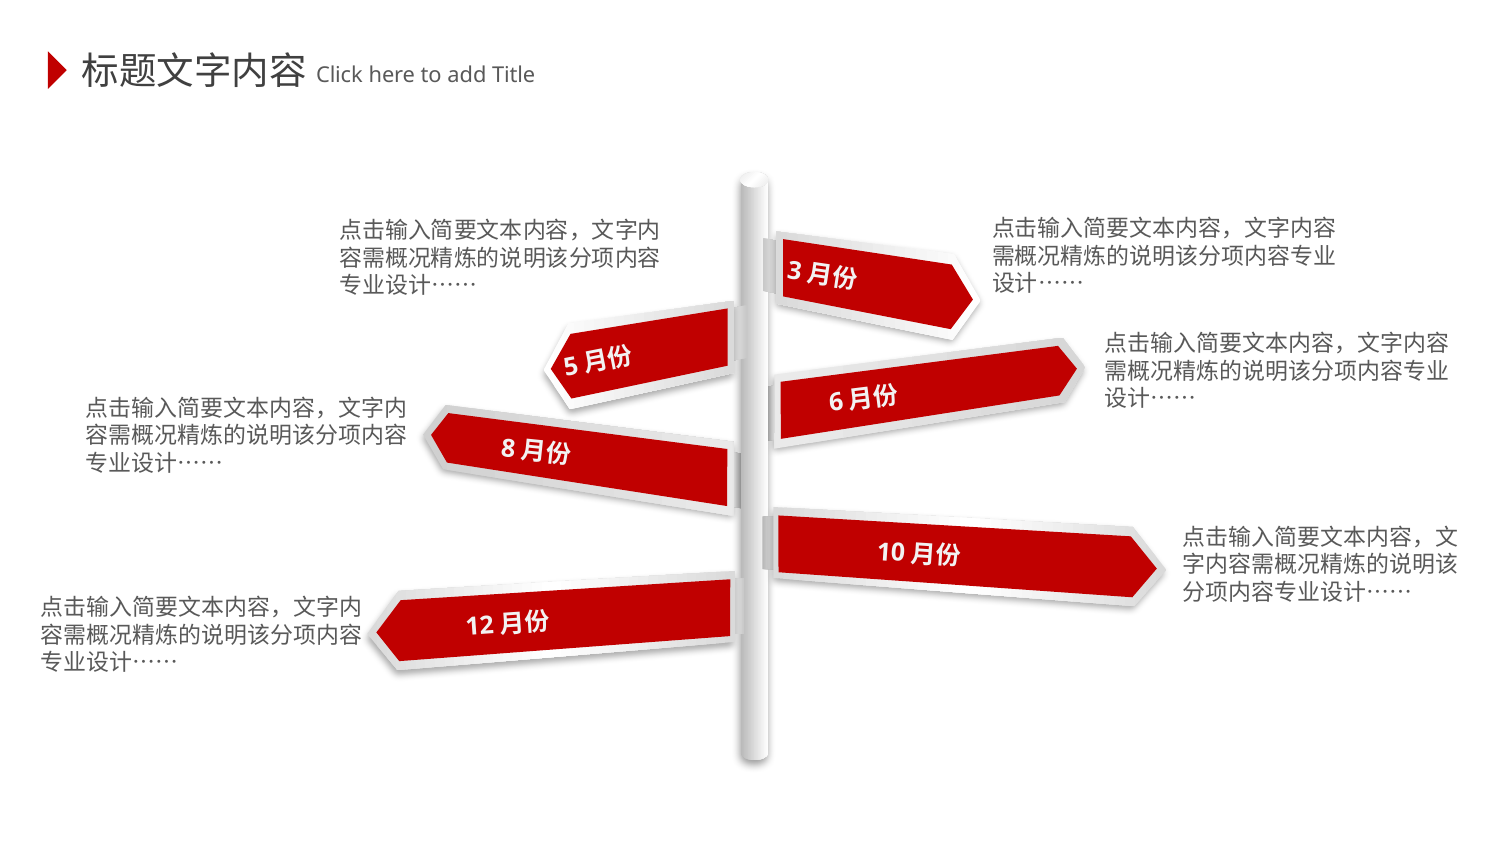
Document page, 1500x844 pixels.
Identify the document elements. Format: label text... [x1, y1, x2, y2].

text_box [423, 404, 740, 516]
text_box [769, 337, 1086, 449]
text_box 点击输入简要文本内容，文字内容需概况精炼的说明该分项内容专业设计…… [1093, 323, 1477, 417]
text_box 点击输入简要文本内容，文字内容需概况精炼的说明该分项内容专业设计…… [980, 208, 1365, 302]
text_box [367, 570, 745, 671]
text_box 点击输入简要文本内容，文字内容需概况精炼的说明该分项内容专业设计…… [29, 587, 375, 681]
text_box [740, 171, 769, 761]
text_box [48, 39, 558, 101]
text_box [543, 300, 748, 410]
text_box 点击输入简要文本内容，文字内容需概况精炼的说明该分项内容专业设计…… [1171, 517, 1477, 611]
text_box 点击输入简要文本内容，文字内容需概况精炼的说明该分项内容专业设计…… [327, 210, 673, 305]
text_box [762, 231, 981, 340]
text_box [762, 506, 1167, 607]
text_box 点击输入简要文本内容，文字内容需概况精炼的说明该分项内容专业设计…… [74, 387, 420, 482]
